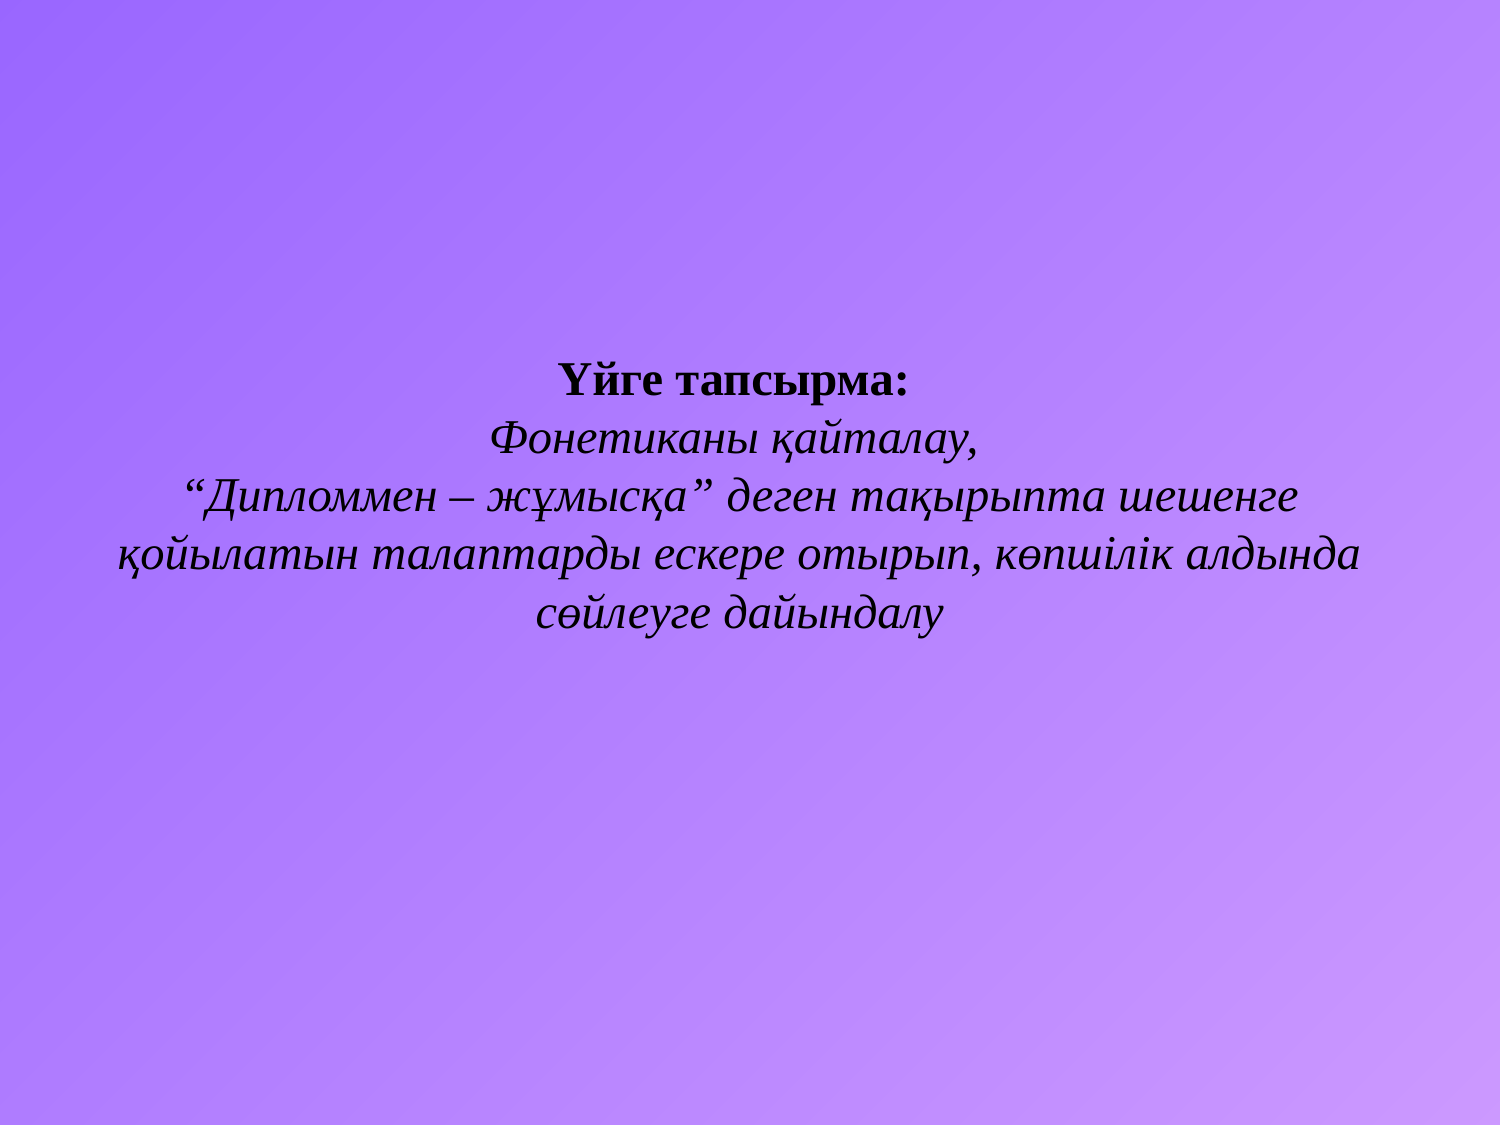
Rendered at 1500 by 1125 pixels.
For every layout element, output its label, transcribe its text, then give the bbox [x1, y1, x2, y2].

title Үйге тапсырма: Фонетиканы қайталау, “Дипломмен – жұмысқа” деген тақырыпта шешенге қойылатын талаптарды ескере отырып, көпшілік алдында сөйлеуге дайындалу [64, 338, 1415, 705]
